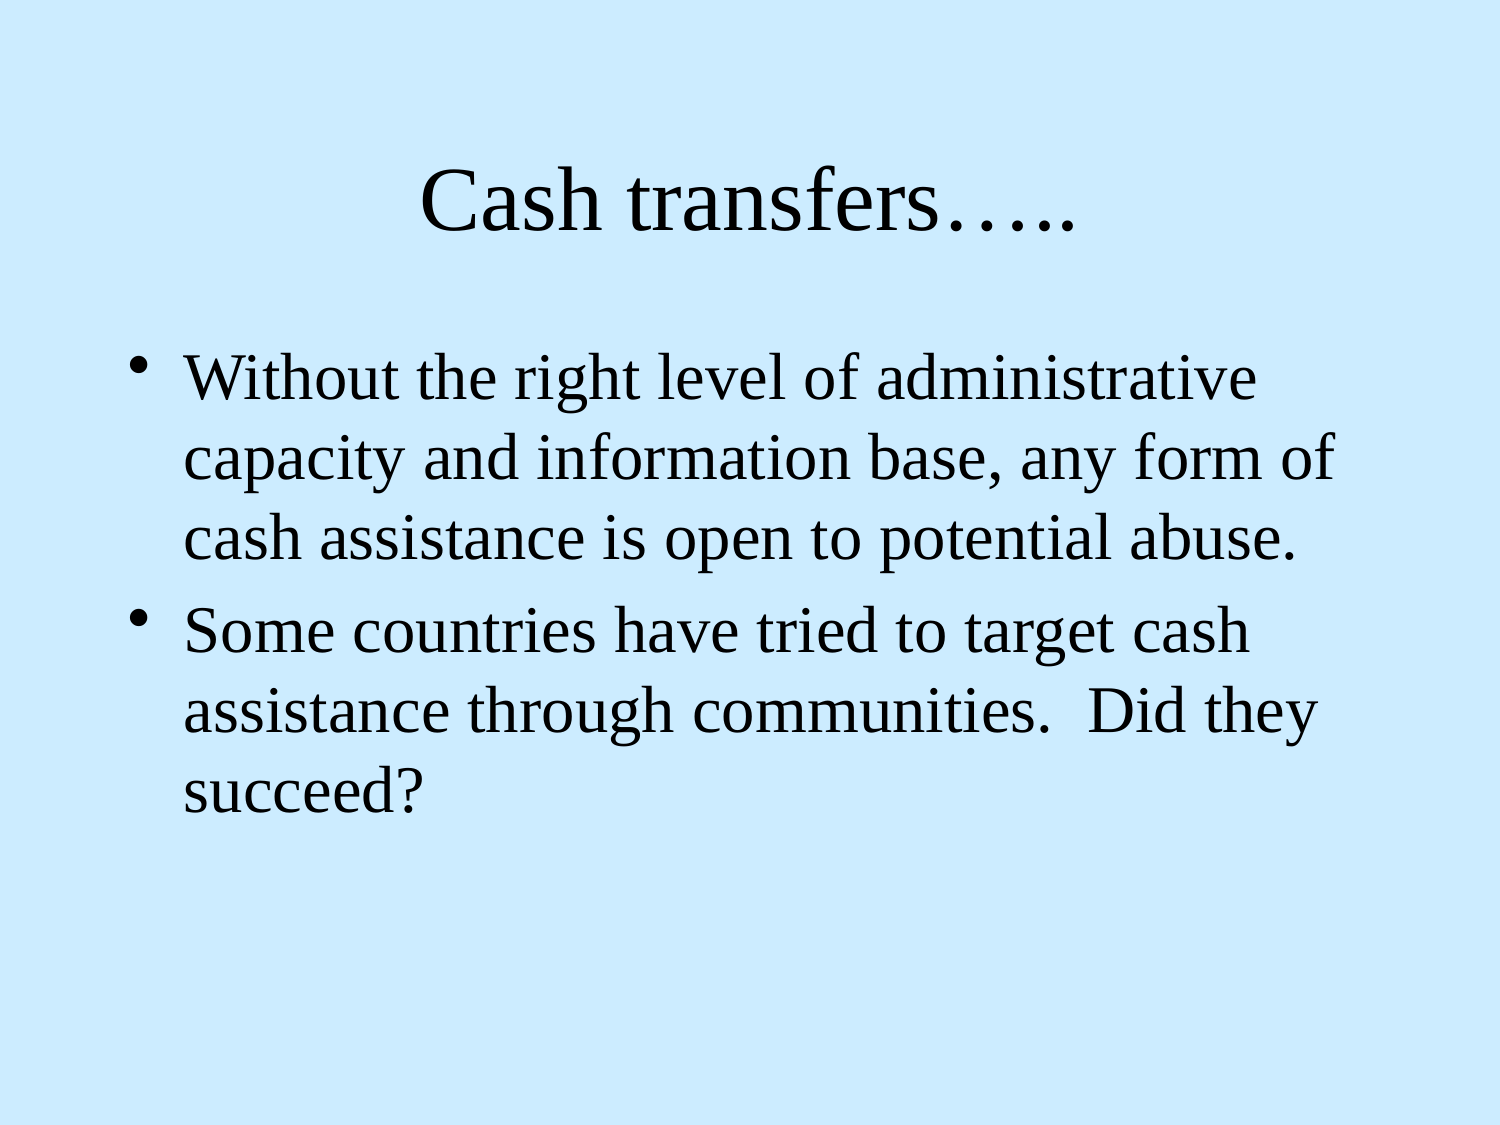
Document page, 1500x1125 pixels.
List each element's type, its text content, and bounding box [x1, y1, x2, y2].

title Cash transfers….. [112, 99, 1388, 288]
list Without the right level of administrative capacity and information base, any form of cash assistance is open to potential abuse. Some countries have tried to target cash assistance through communities. Did they succeed? [112, 324, 1388, 1001]
